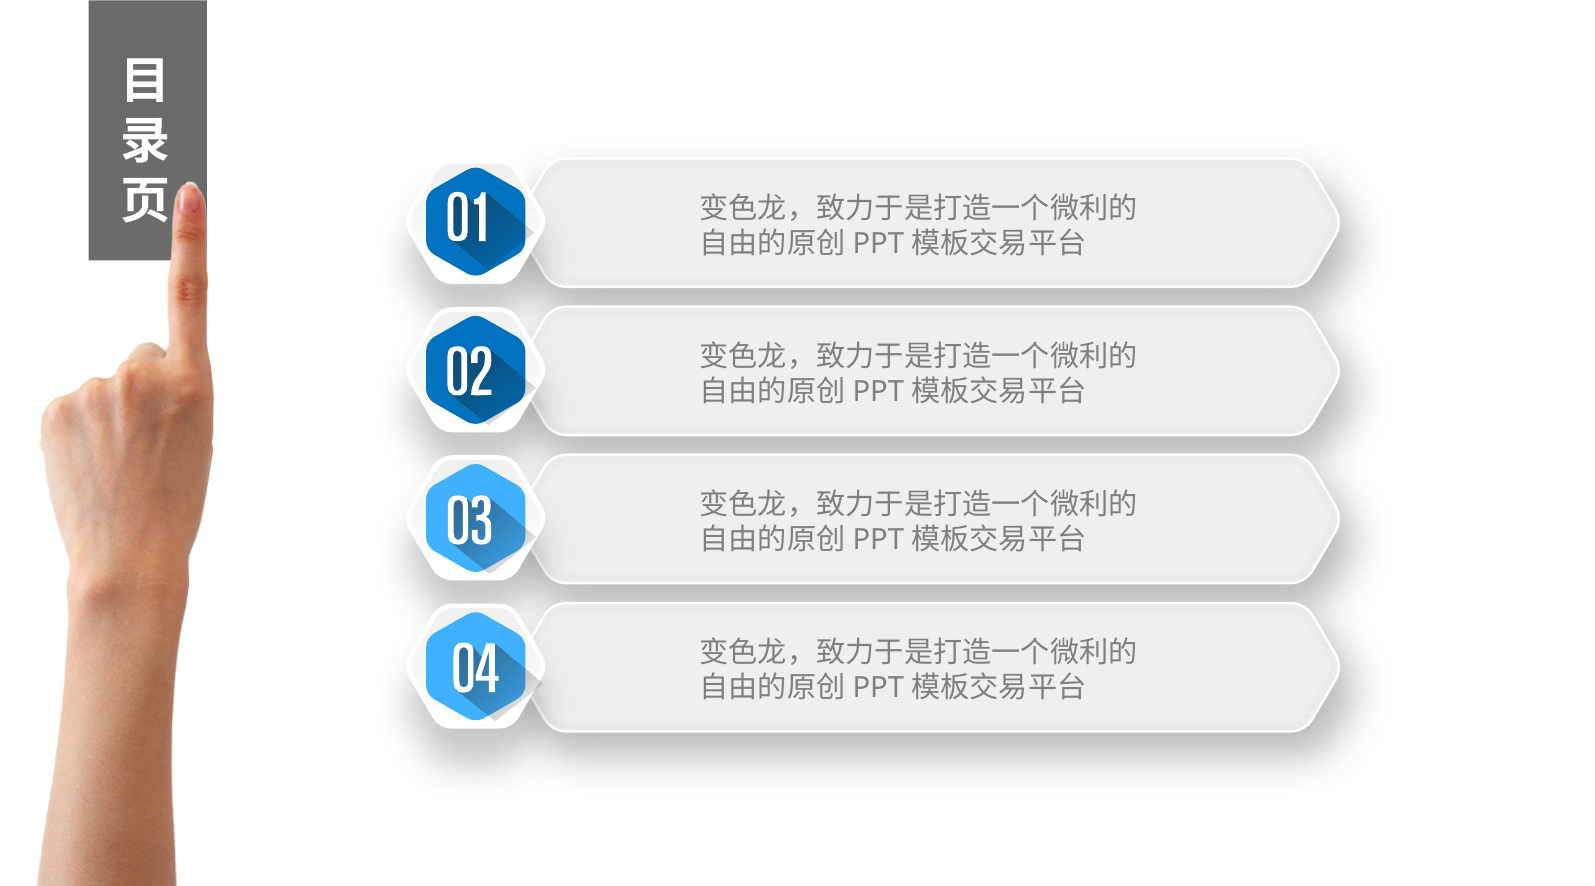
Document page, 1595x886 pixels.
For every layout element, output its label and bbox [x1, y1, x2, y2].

text_box [407, 309, 1335, 431]
picture [0, 165, 244, 886]
text_box [407, 160, 1335, 283]
text_box [407, 605, 1335, 727]
text_box [407, 457, 1335, 579]
text_box [88, 0, 211, 164]
